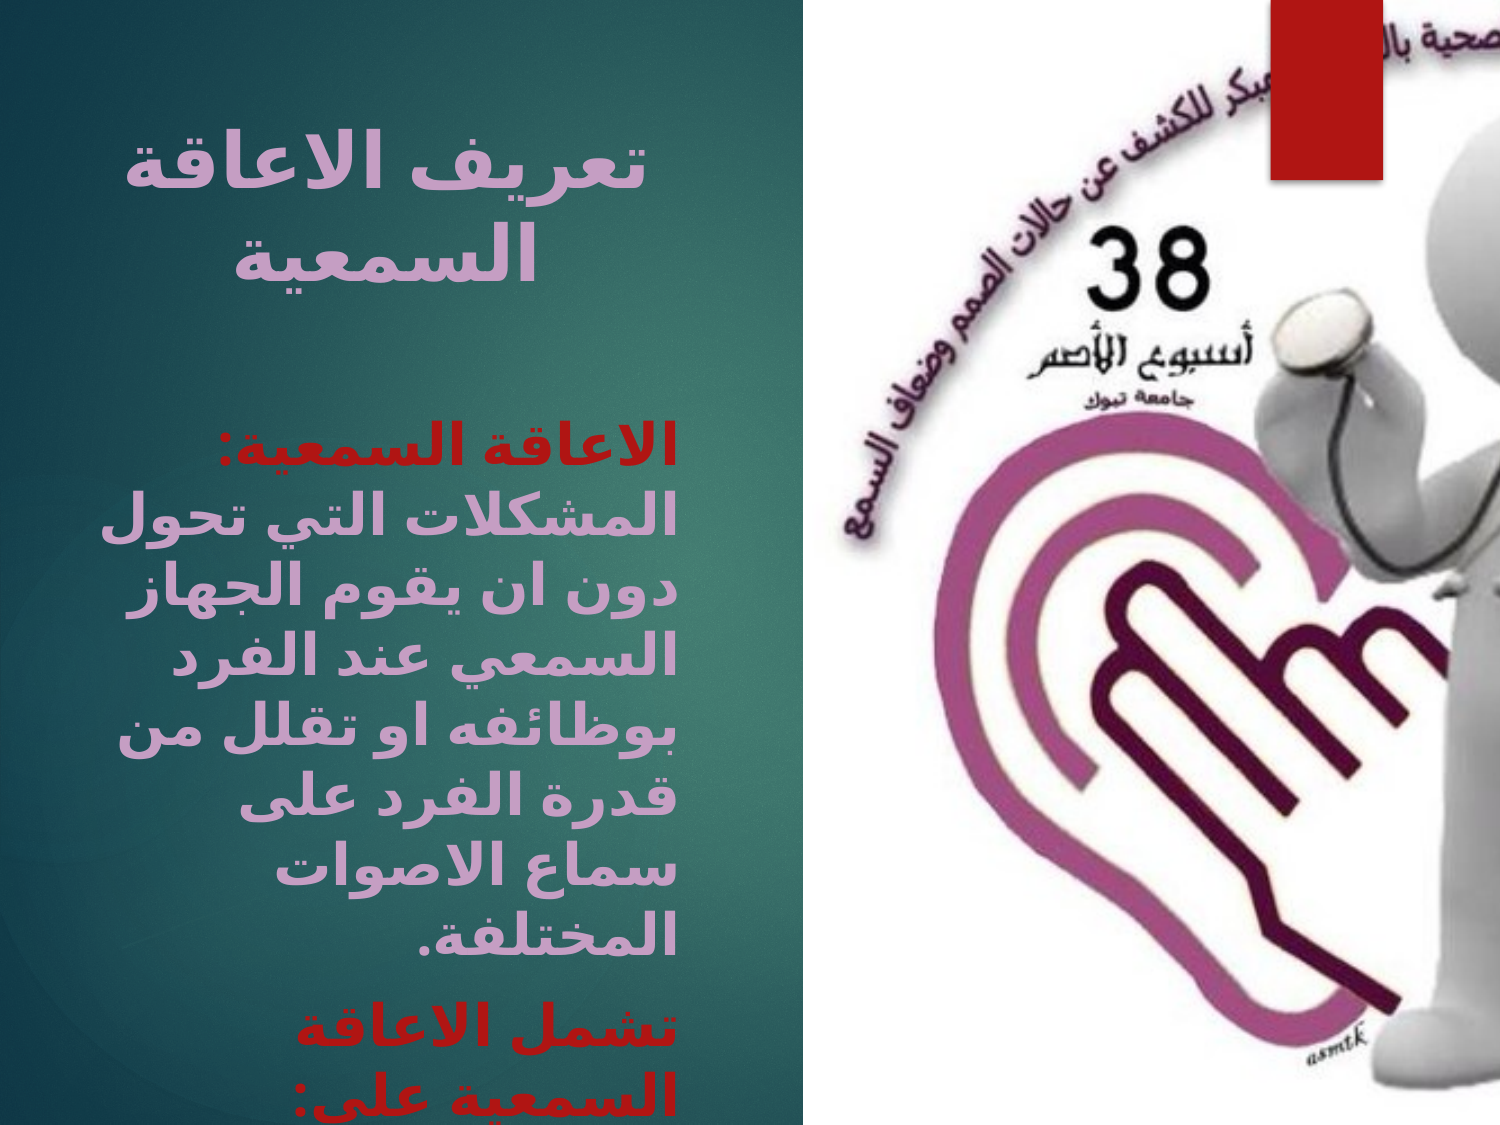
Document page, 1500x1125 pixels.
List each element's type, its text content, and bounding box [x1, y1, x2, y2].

list الاعاقة السمعية: المشكلات التي تحول دون ان يقوم الجهاز السمعي عند الفرد بوظائفه او تقلل من قدرة الفرد على سماع الاصوات المختلفة. تشمل الاعاقة السمعية على: ضعف السمع الصمم [78, 399, 696, 967]
title تعريف الاعاقة السمعية [78, 103, 696, 373]
picture [802, 0, 1500, 1125]
